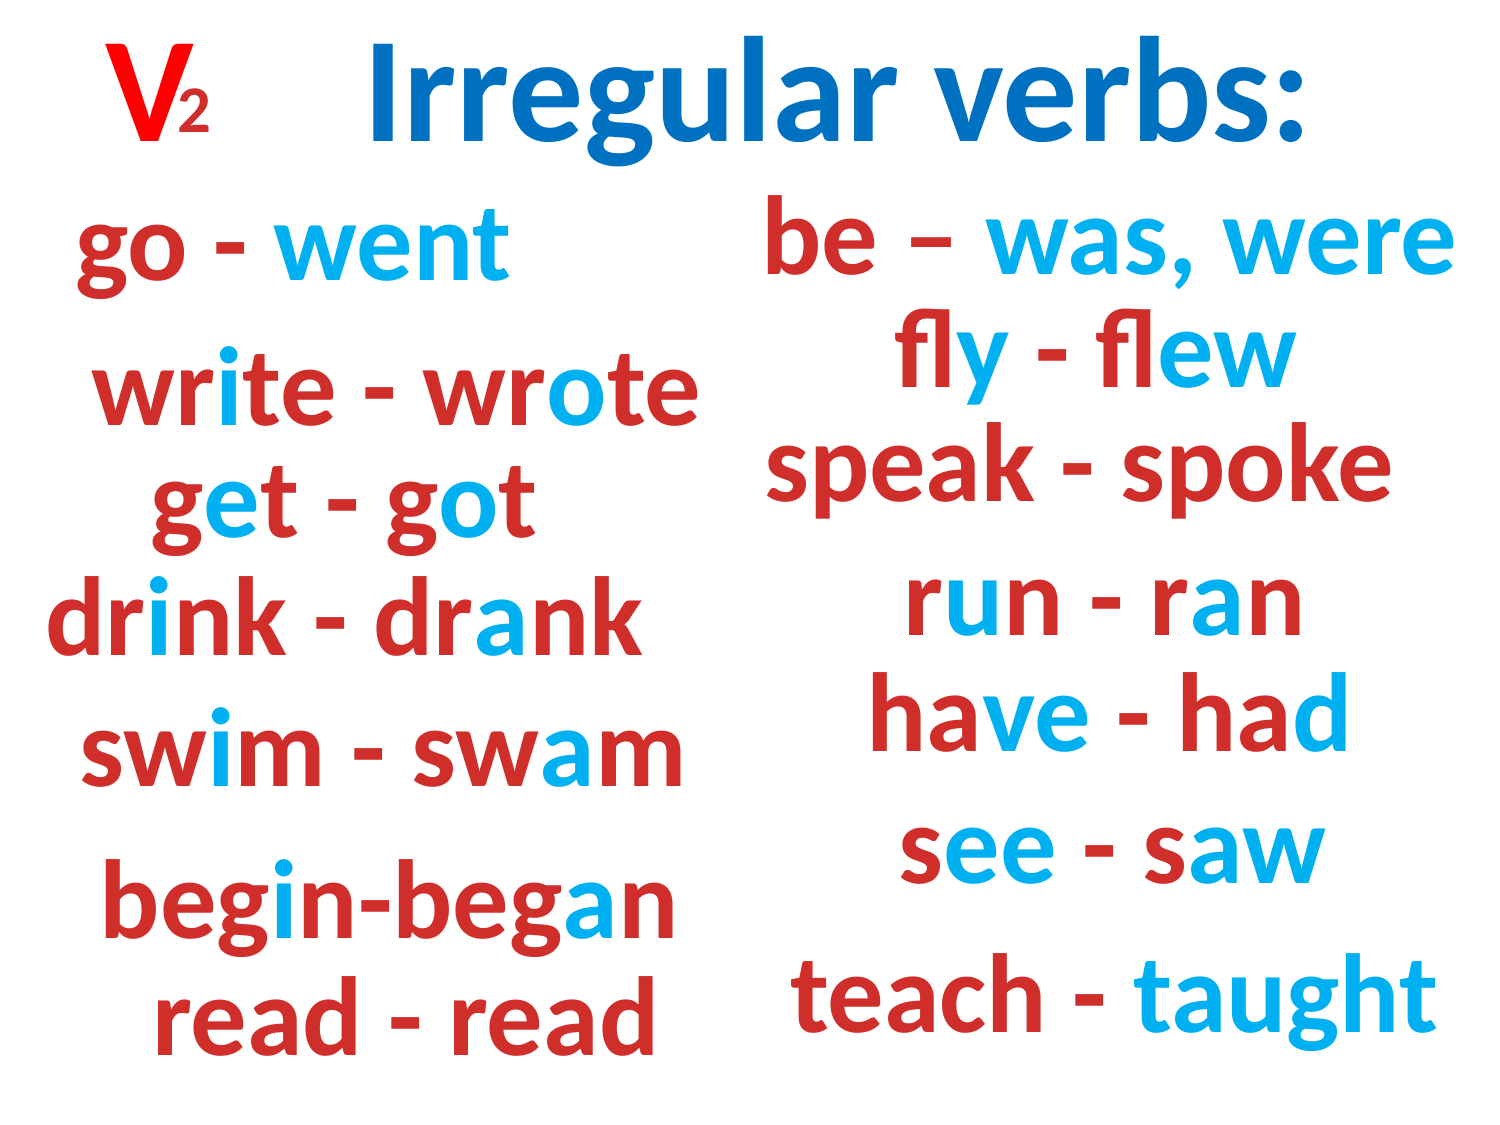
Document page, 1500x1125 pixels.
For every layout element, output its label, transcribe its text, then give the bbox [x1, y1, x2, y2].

text_box go - went [60, 160, 527, 311]
text_box teach - taught [752, 912, 1477, 1062]
text_box fly - flew [879, 267, 1313, 381]
text_box write - wrote [77, 305, 716, 456]
text_box V Irregular verbs: [56, 0, 1329, 179]
text_box be – was, were [746, 154, 1474, 305]
text_box read - read [66, 935, 747, 1086]
text_box 2 [162, 58, 227, 154]
text_box run - ran [889, 515, 1320, 631]
text_box drink - drank [31, 535, 658, 686]
text_box see - saw [883, 763, 1342, 912]
text_box have - had [852, 631, 1367, 782]
text_box swim - swam [64, 666, 702, 817]
text_box speak - spoke [749, 381, 1410, 532]
text_box begin-began [49, 818, 730, 969]
text_box get - got [137, 417, 552, 535]
